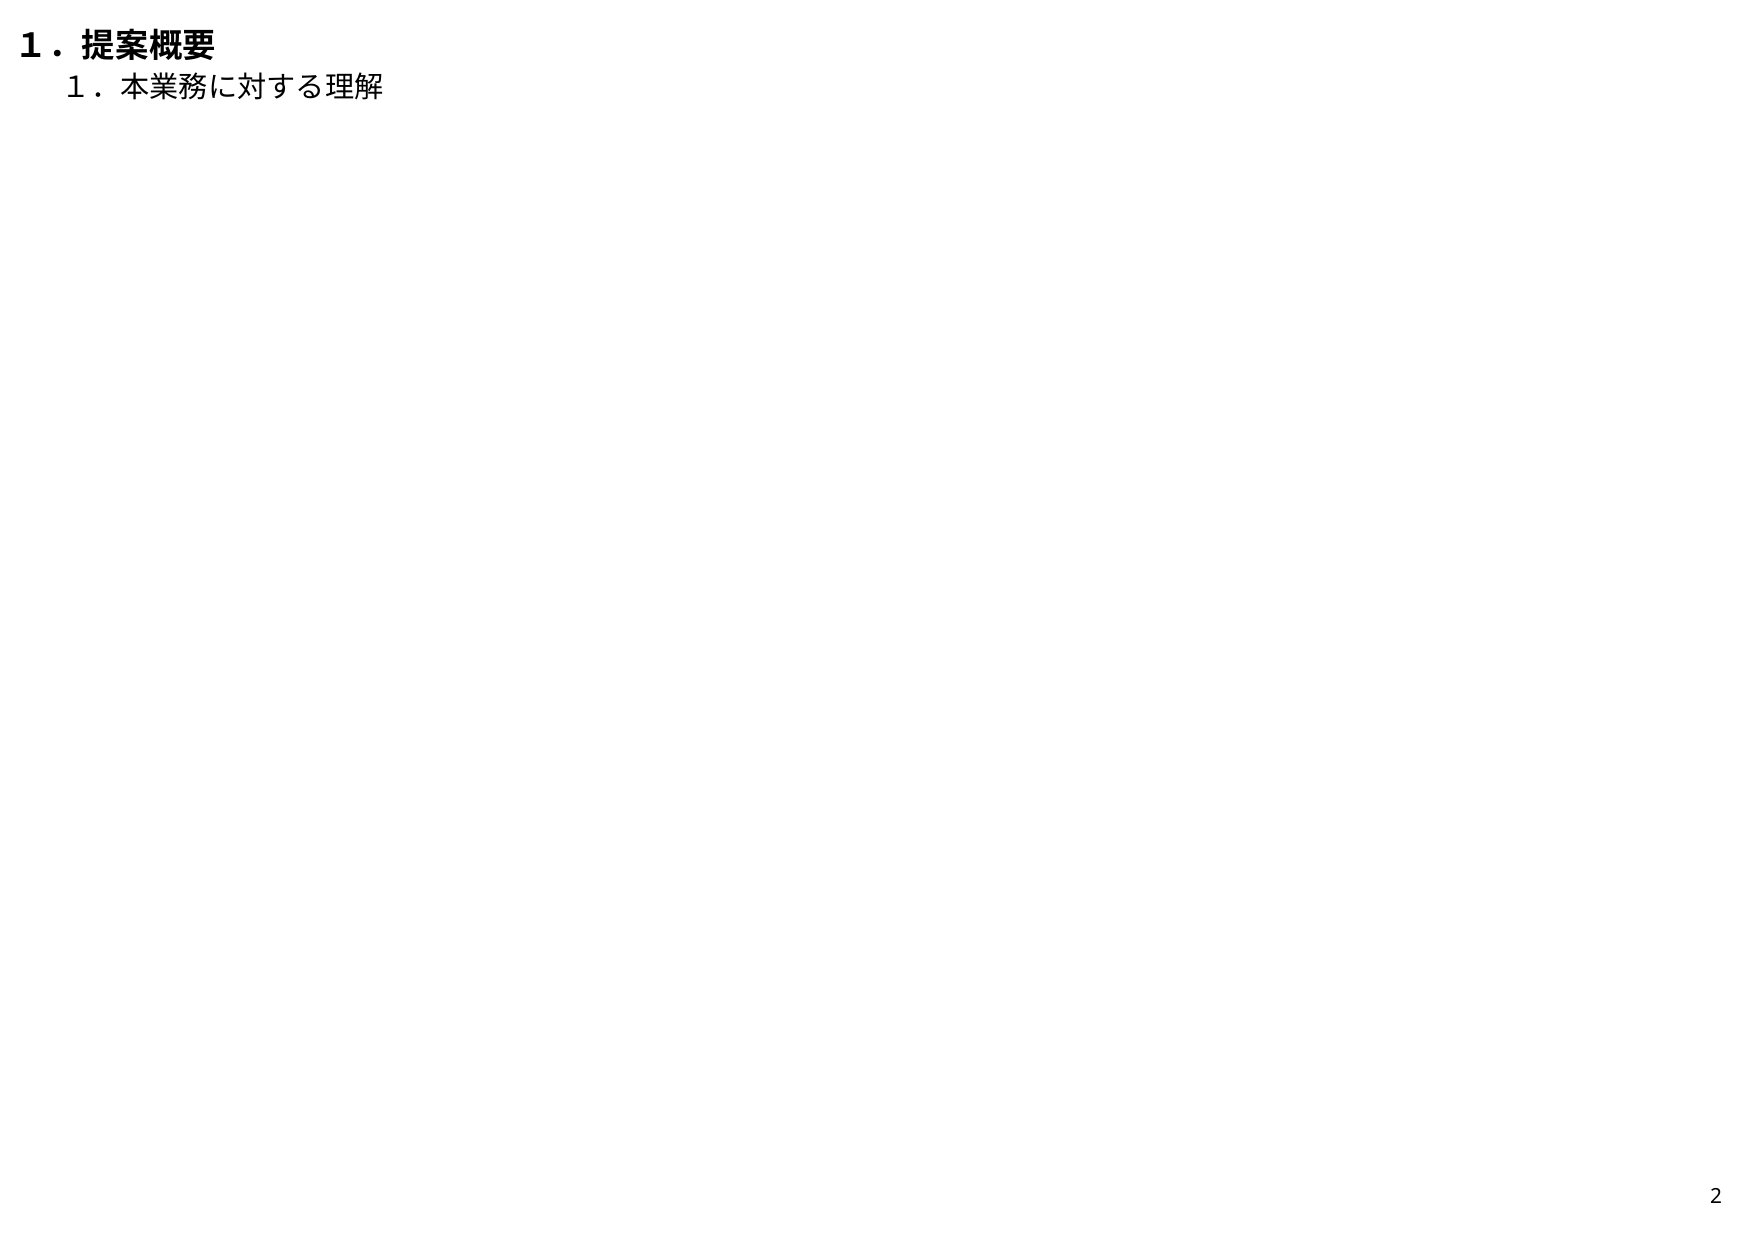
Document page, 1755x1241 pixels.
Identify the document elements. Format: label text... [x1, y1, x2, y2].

title １．提案概要 [14, 29, 1739, 66]
list １．本業務に対する理解 [61, 67, 1739, 104]
